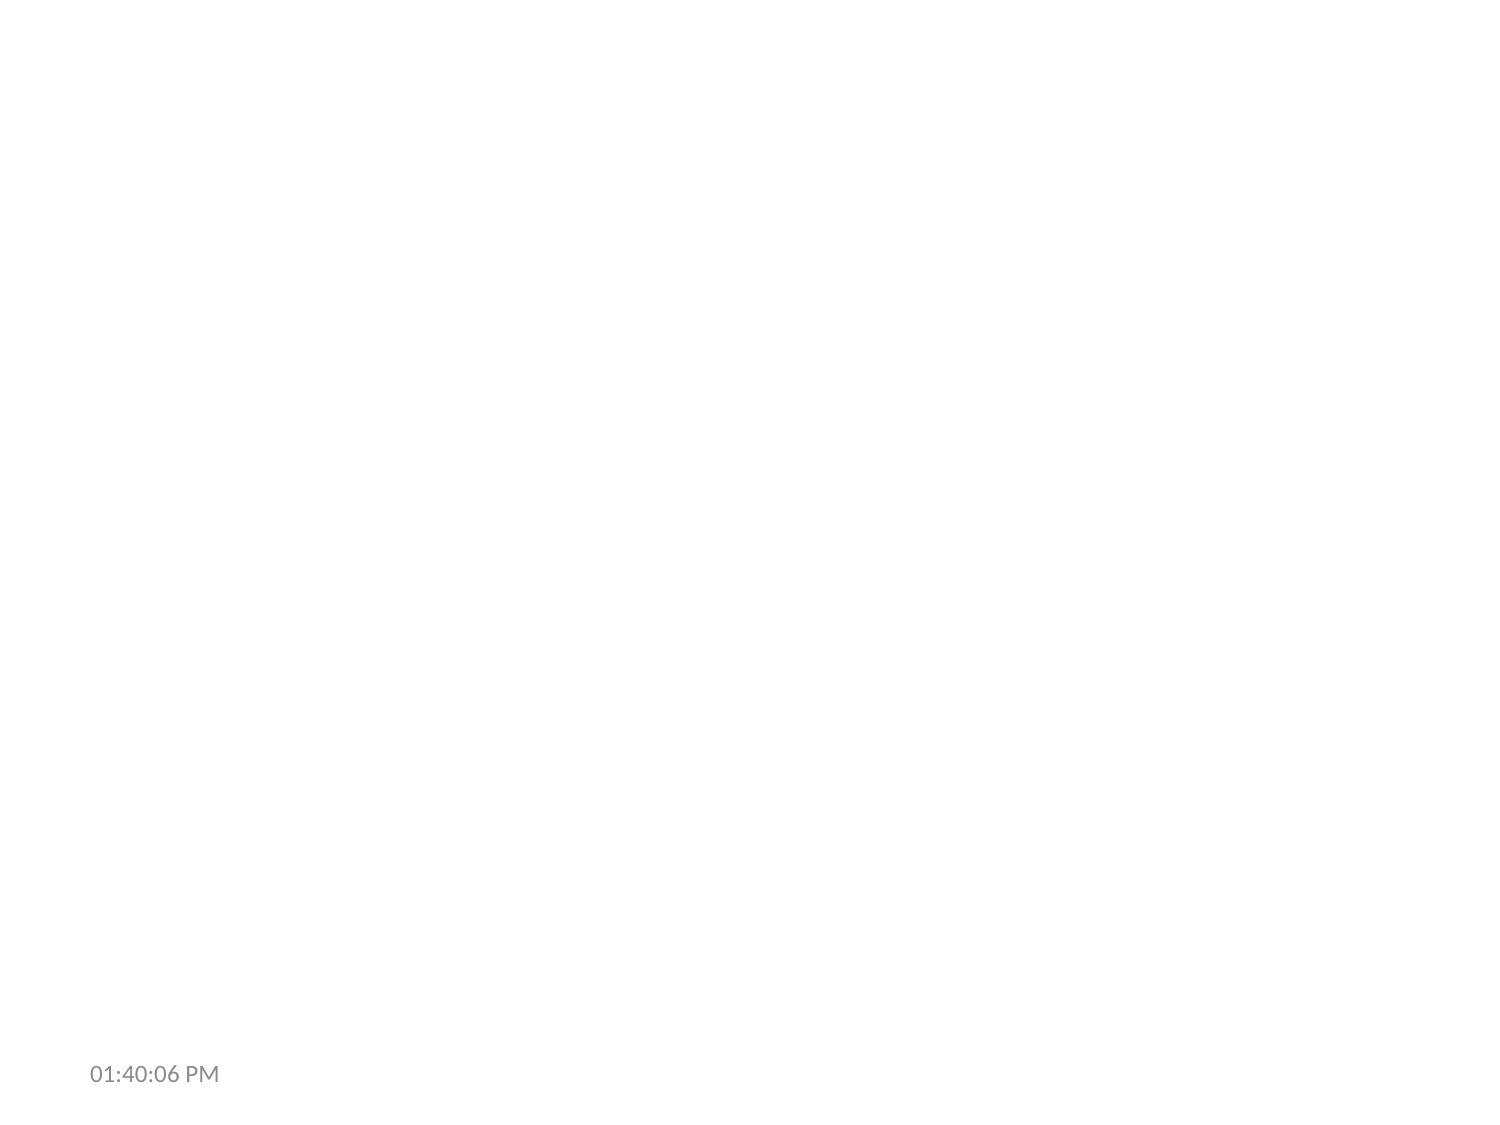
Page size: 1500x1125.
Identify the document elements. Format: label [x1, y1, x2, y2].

slide_number [75, 1042, 425, 1103]
